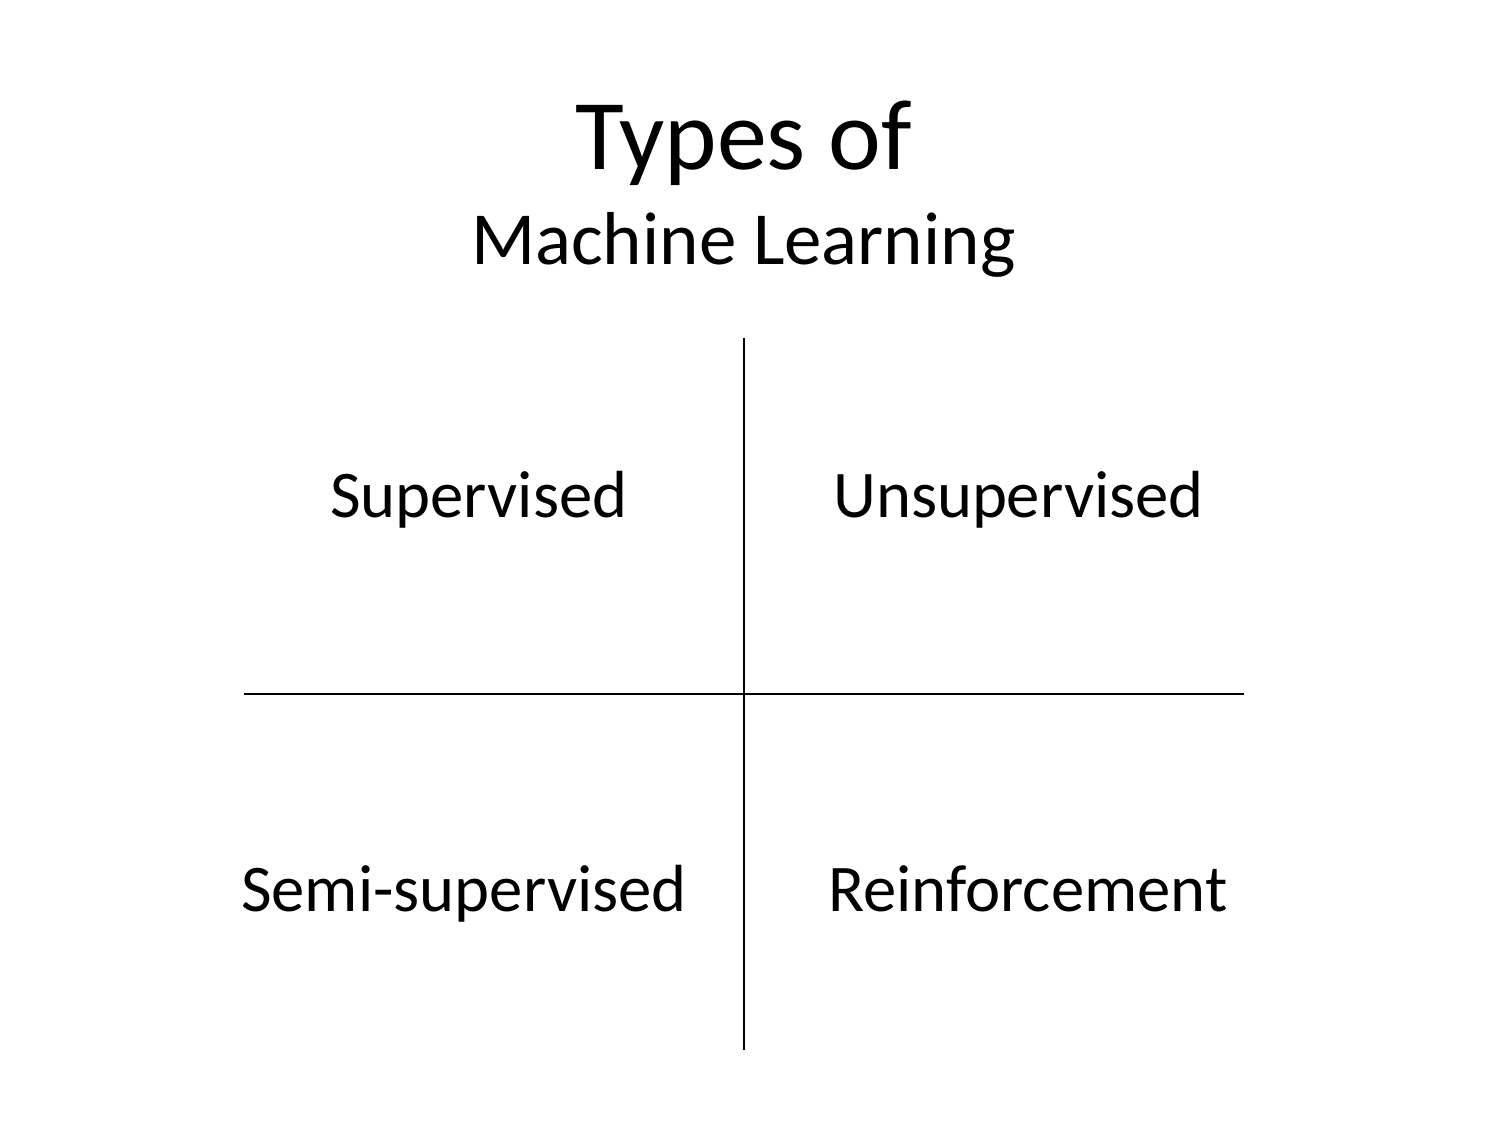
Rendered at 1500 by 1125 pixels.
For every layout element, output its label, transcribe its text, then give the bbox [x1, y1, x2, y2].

text_box Reinforcement [812, 837, 1244, 933]
table_header [244, 338, 743, 693]
table_header [745, 338, 1244, 693]
text_box Unsupervised [812, 443, 1225, 539]
table_cell [745, 695, 1244, 1050]
table_cell [244, 695, 743, 1050]
text_box Semi-supervised [224, 837, 703, 933]
text_box Types of Machine Learning [74, 62, 1413, 288]
text_box Supervised [312, 443, 646, 539]
